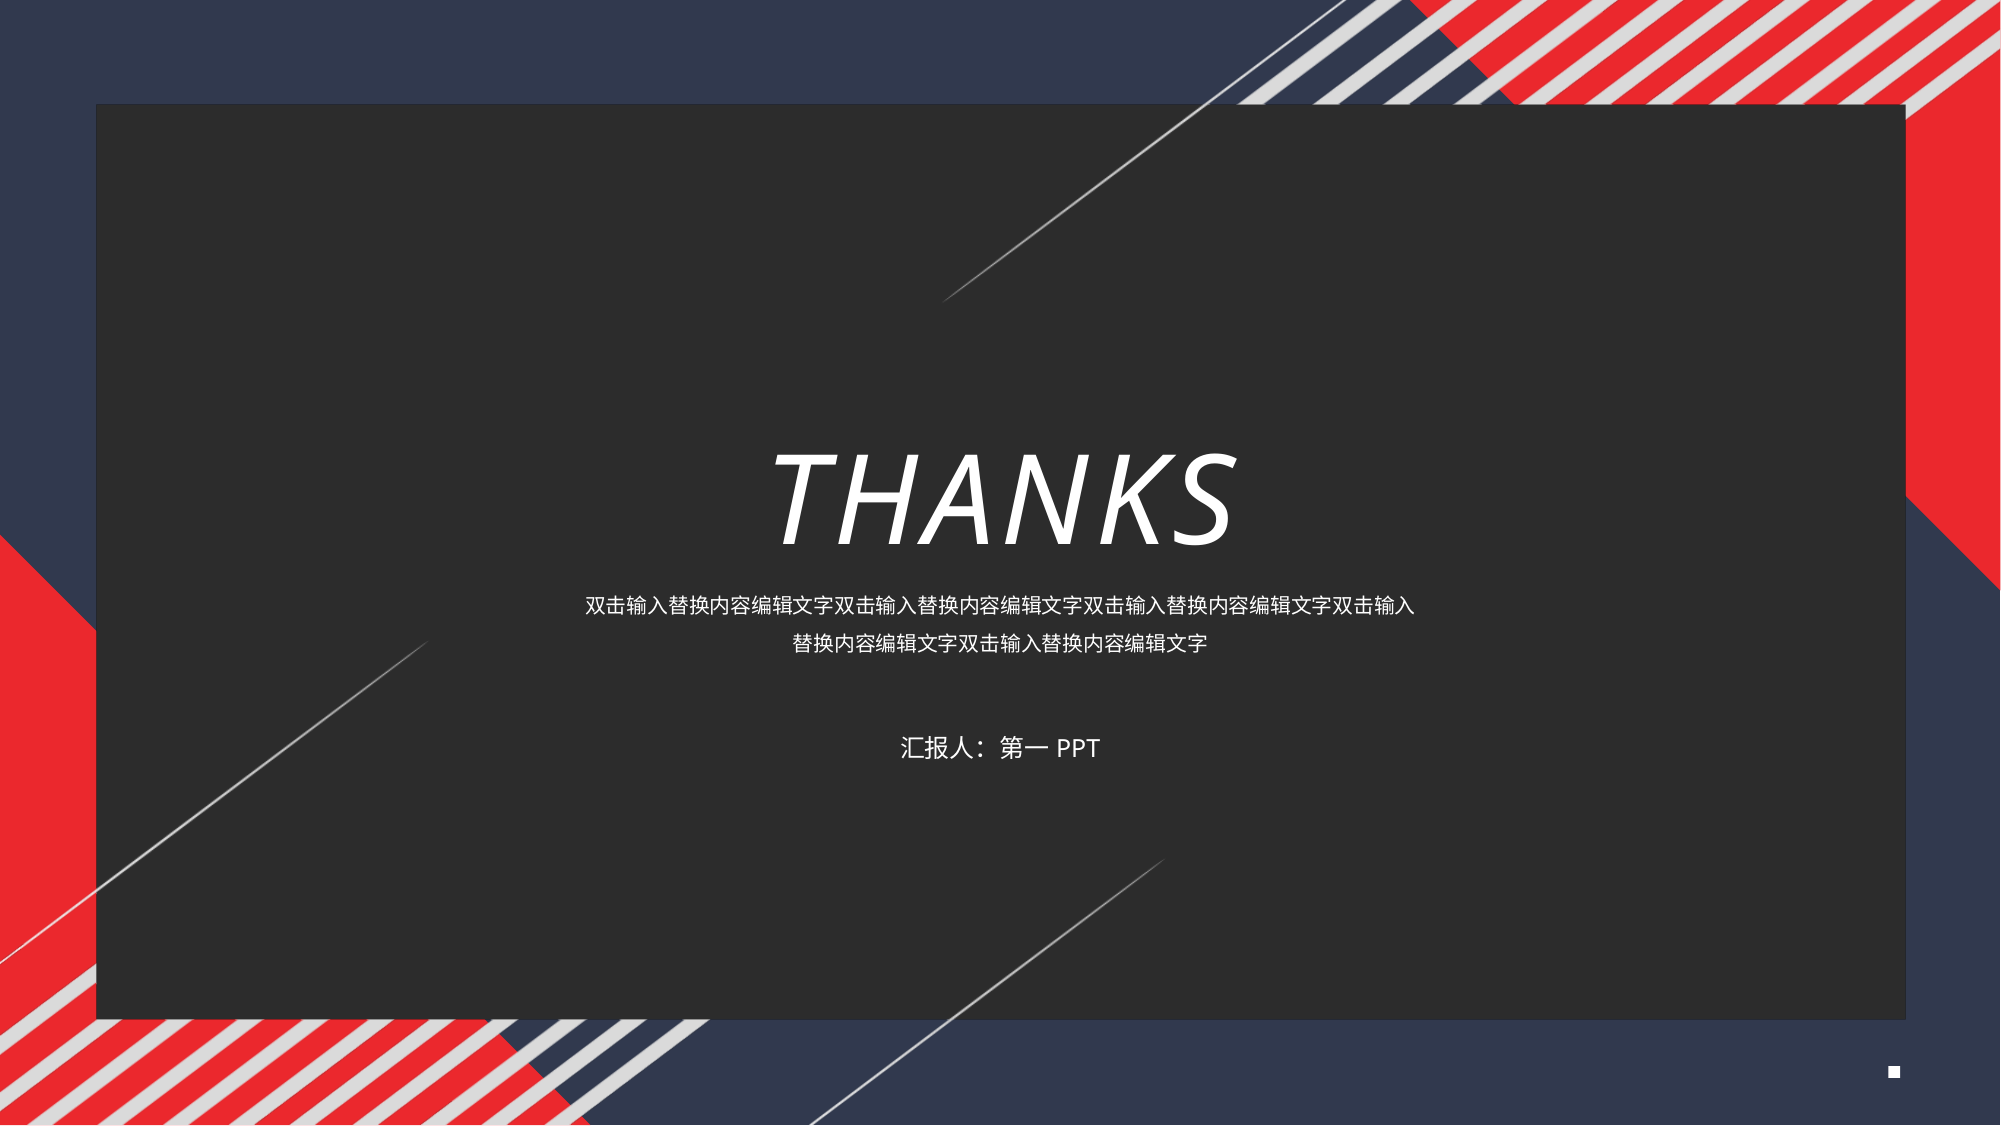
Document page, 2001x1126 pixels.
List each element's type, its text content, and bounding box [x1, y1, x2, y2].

picture [0, 0, 2001, 1125]
text_box 双击输入替换内容编辑文字双击输入替换内容编辑文字双击输入替换内容编辑文字双击输入替换内容编辑文字双击输入替换内容编辑文字 [557, 570, 1444, 689]
text_box THANKS [750, 412, 1251, 570]
text_box 汇报人：第一PPT [704, 725, 1296, 773]
text_box [1886, 1064, 1902, 1080]
